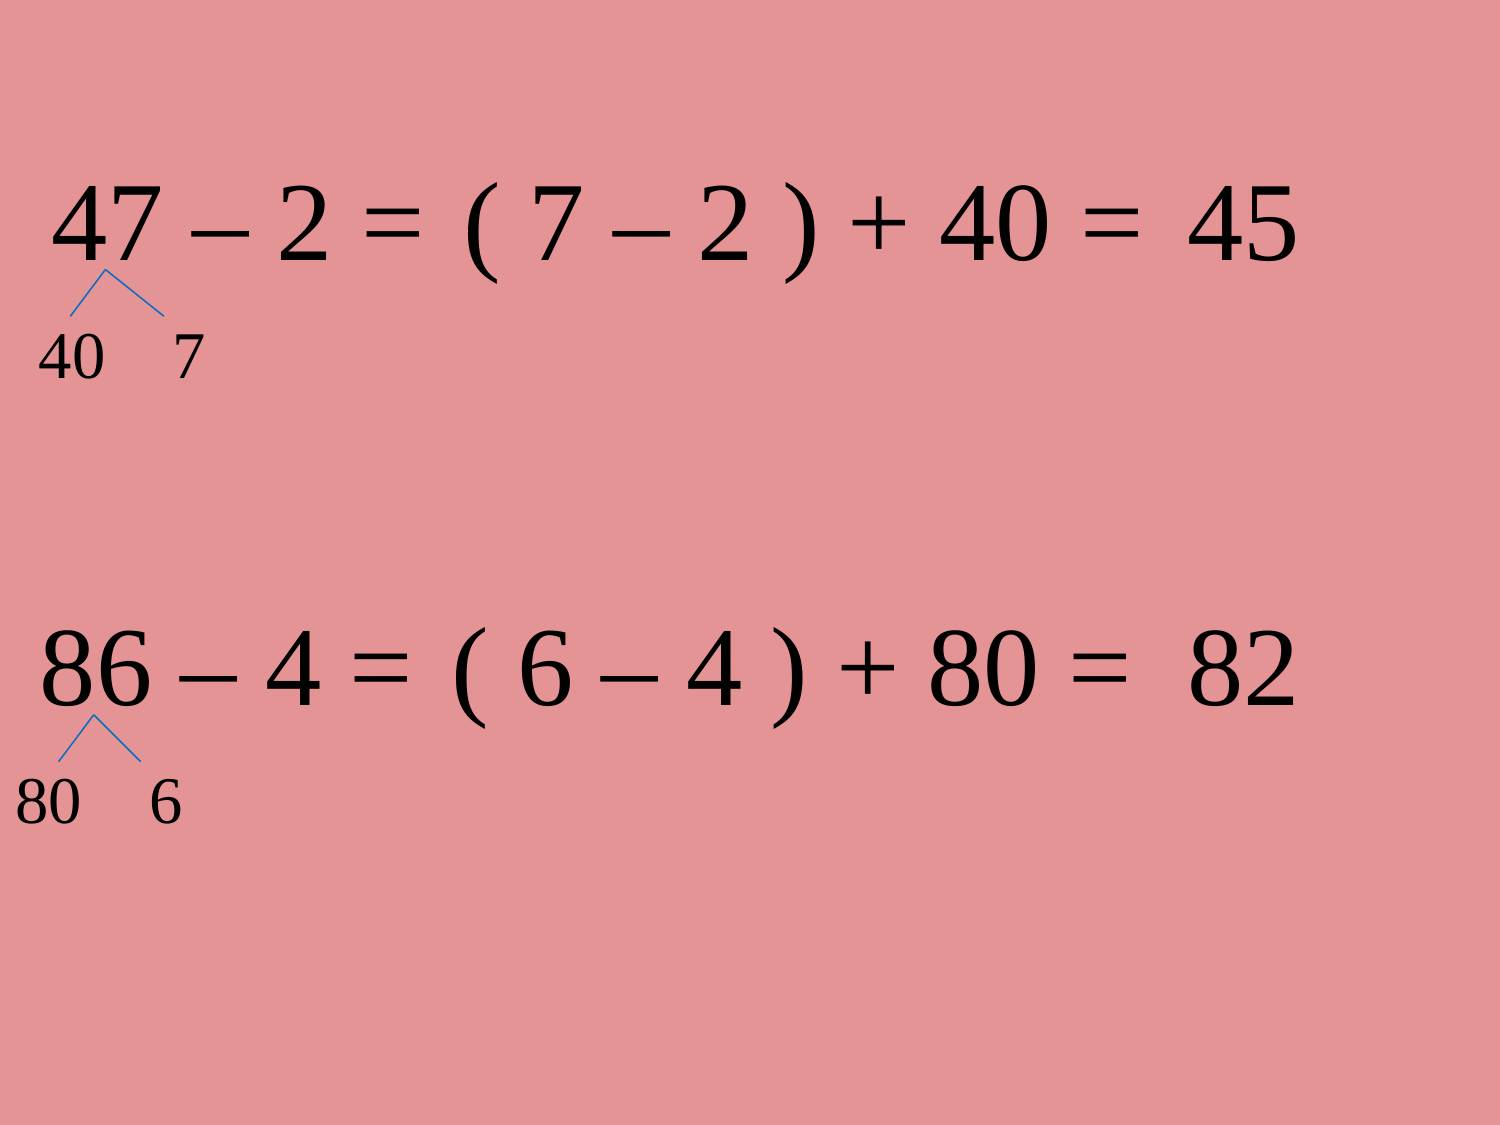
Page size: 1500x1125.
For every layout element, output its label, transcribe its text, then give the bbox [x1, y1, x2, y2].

text_box 40 7 [24, 304, 222, 400]
text_box 45 [1172, 140, 1315, 291]
text_box ( 6 – 4 ) + 80 = [436, 585, 1148, 736]
text_box 86 – 4 = [25, 585, 429, 736]
text_box 82 [1172, 585, 1315, 736]
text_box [105, 269, 165, 317]
text_box 47 – 2 = [36, 140, 440, 291]
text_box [93, 714, 141, 762]
text_box 80 6 [0, 749, 198, 845]
text_box ( 7 – 2 ) + 40 = [448, 140, 1160, 291]
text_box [64, 275, 100, 311]
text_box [52, 720, 88, 757]
